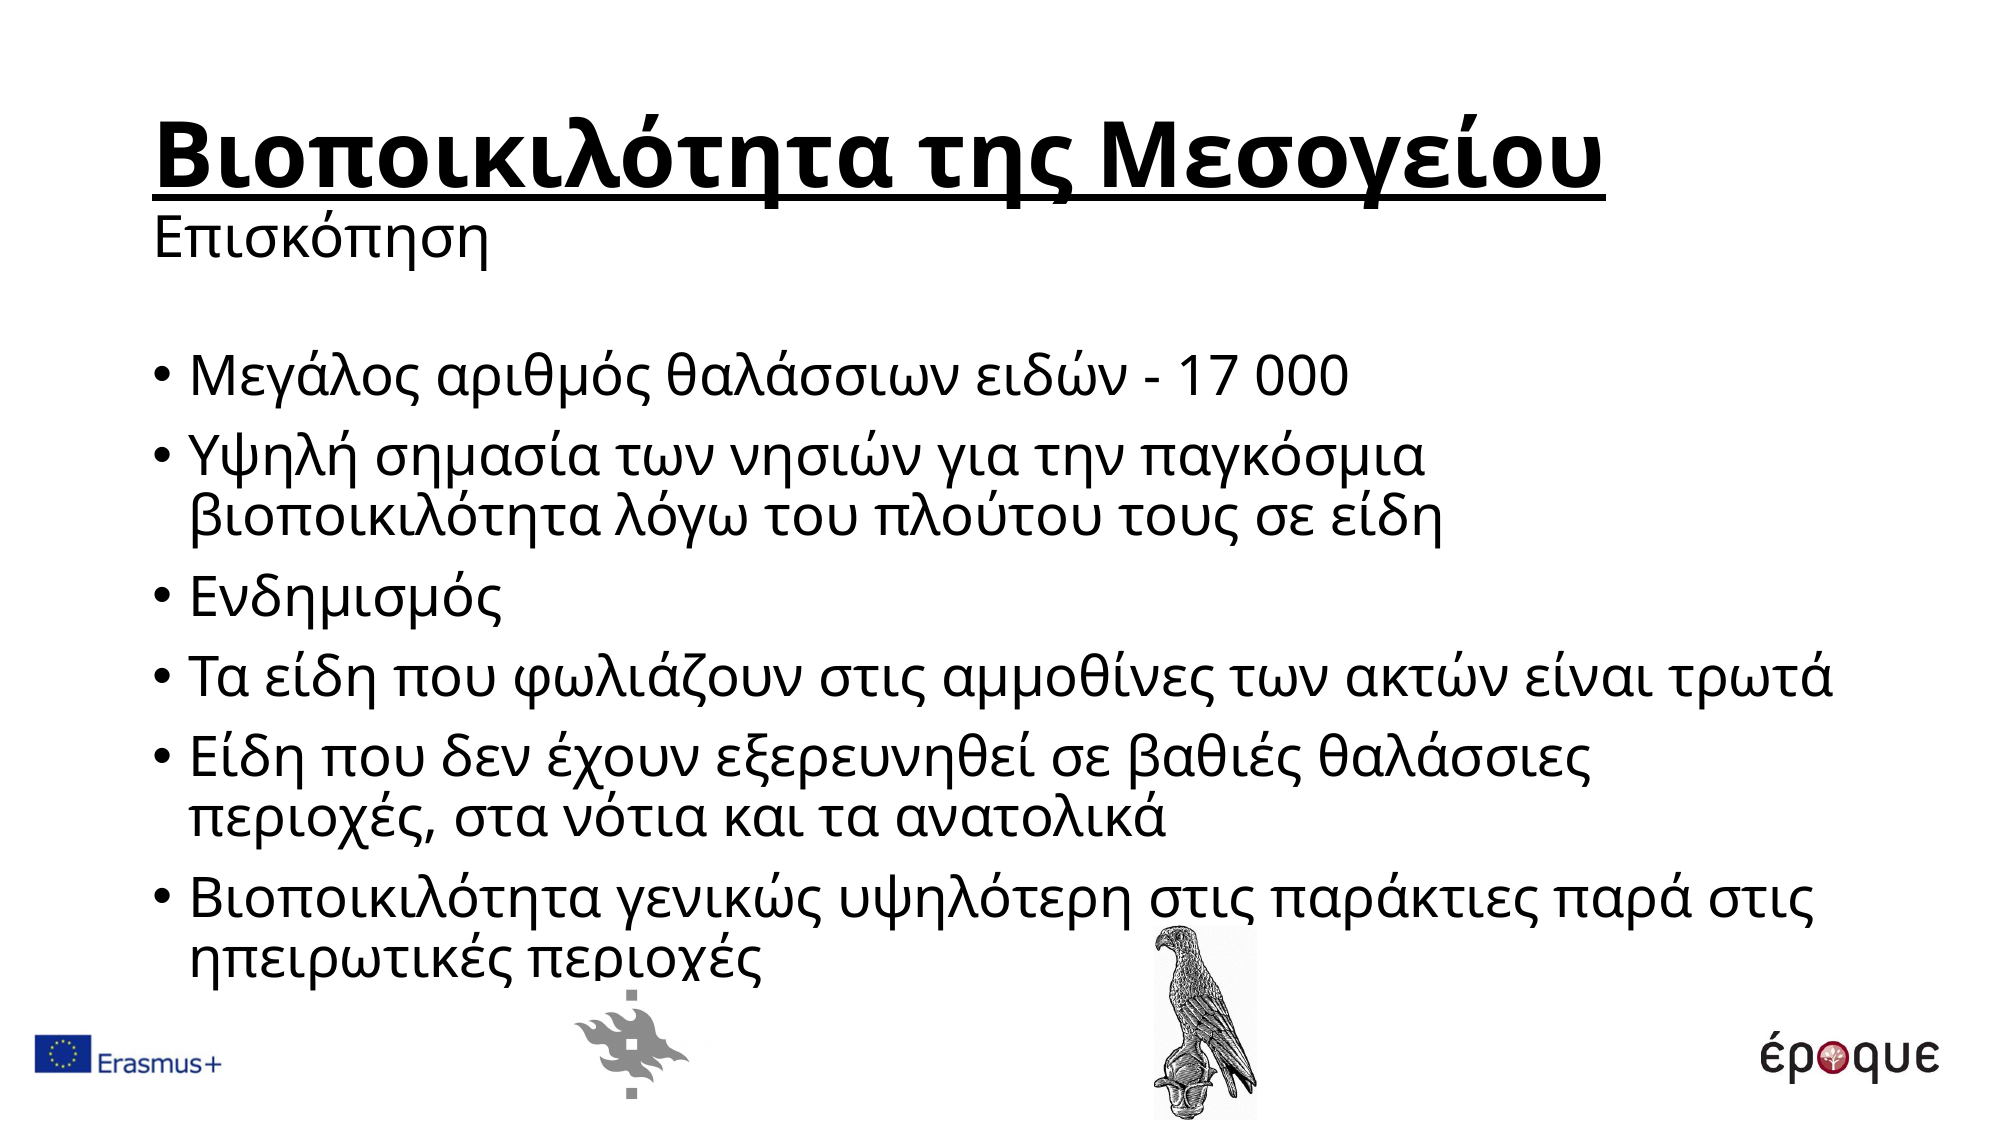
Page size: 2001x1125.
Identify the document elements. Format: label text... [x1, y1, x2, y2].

list Μεγάλος αριθμός θαλάσσιων ειδών - 17 000 Υψηλή σημασία των νησιών για την παγκόσμια βιοποικιλότητα λόγω του πλούτου τους σε είδη Eνδημισμός Τα είδη που φωλιάζουν στις αμμοθίνες των ακτών είναι τρωτά Είδη που δεν έχουν εξερευνηθεί σε βαθιές θαλάσσιες περιοχές, στα νότια και τα ανατολικά Bιοποικιλότητα γενικώς υψηλότερη στις παράκτιες παρά στις ηπειρωτικές περιοχές [137, 339, 1863, 1011]
picture [33, 1024, 223, 1084]
title Bιοποικιλότητα της Μεσογείου Επισκόπηση [137, 59, 1863, 319]
picture [1761, 1031, 1939, 1084]
picture [556, 981, 712, 1107]
picture [1154, 925, 1258, 1120]
